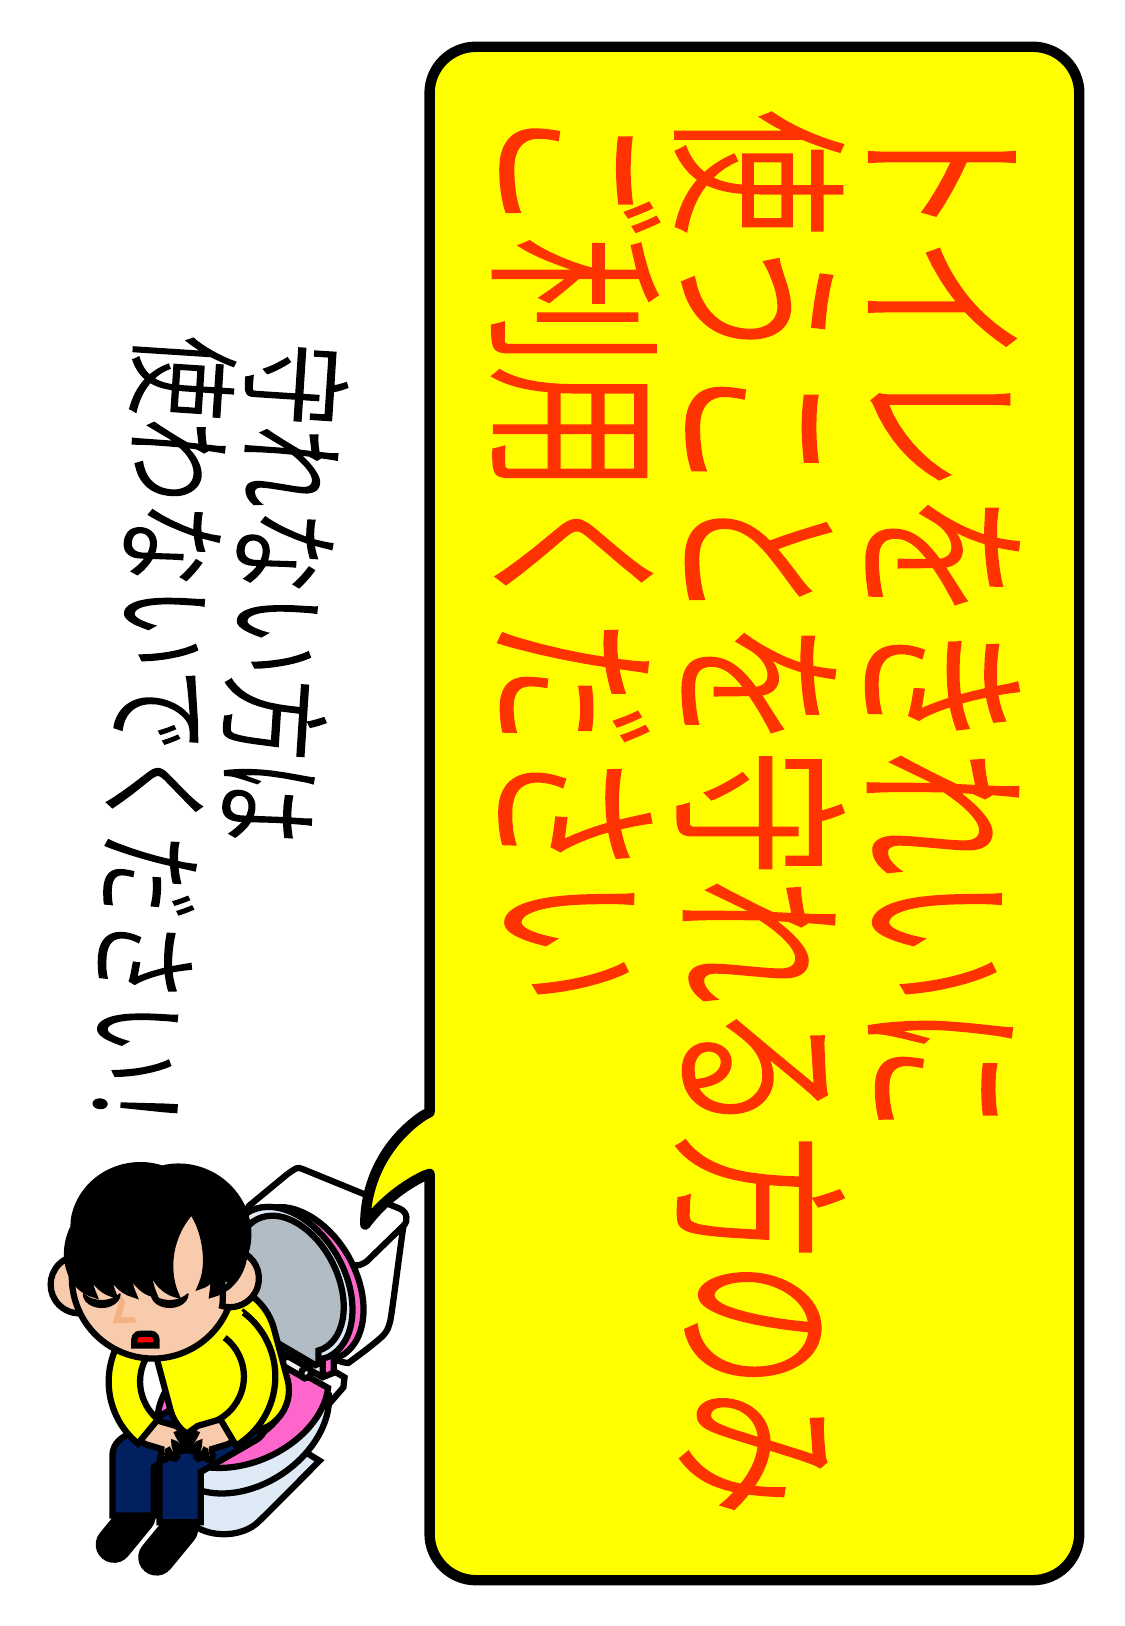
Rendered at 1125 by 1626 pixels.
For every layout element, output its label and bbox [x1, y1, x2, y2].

text_box [50, 1160, 405, 1577]
text_box [380, 44, 1082, 1583]
